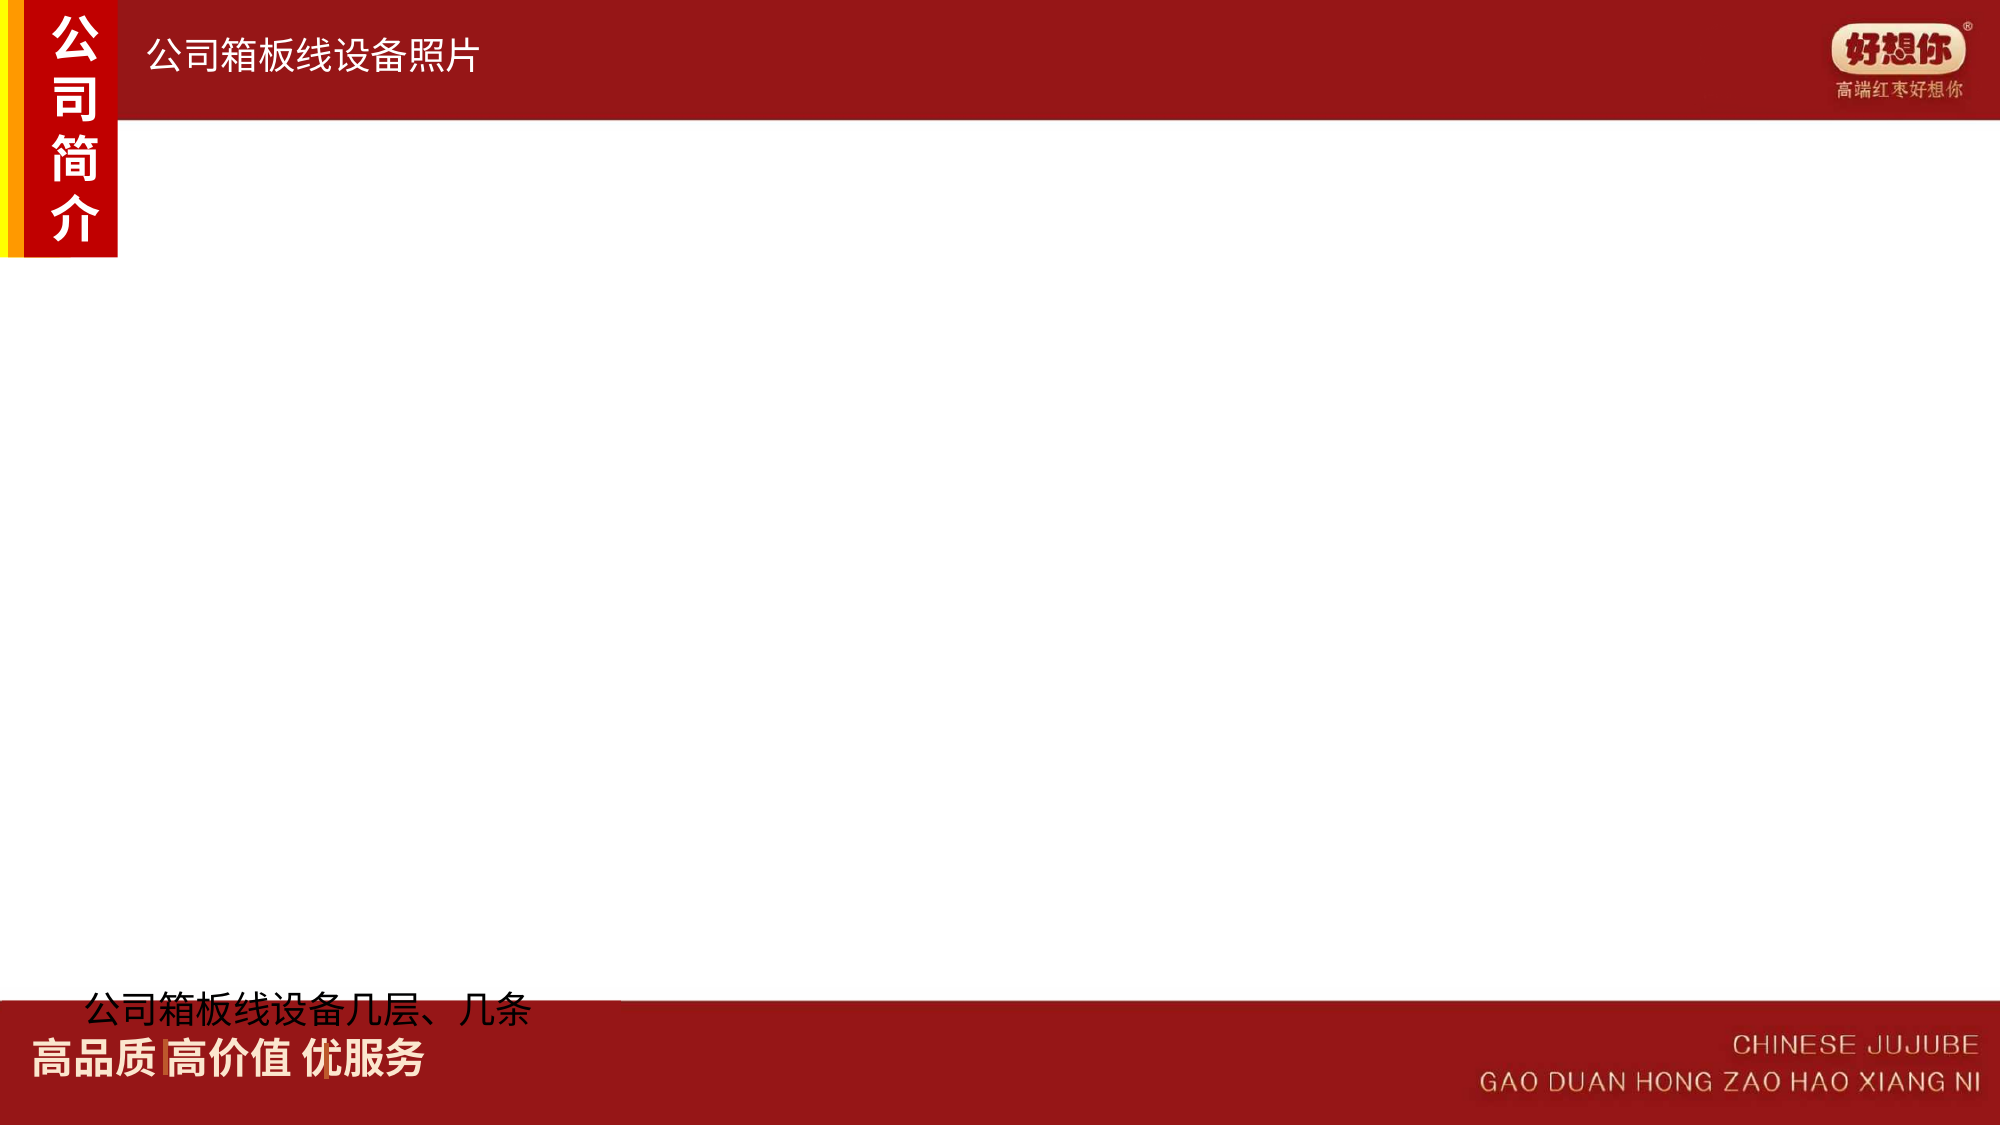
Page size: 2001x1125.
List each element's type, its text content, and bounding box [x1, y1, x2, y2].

picture [0, 0, 2000, 1125]
text_box [7, 0, 23, 259]
text_box [23, 0, 119, 259]
text_box [0, 0, 7, 259]
text_box 公司箱板线设备几层、几条 [68, 978, 548, 1039]
text_box 公司简介 [35, 0, 84, 255]
text_box 公司箱板线设备照片 [130, 24, 499, 85]
